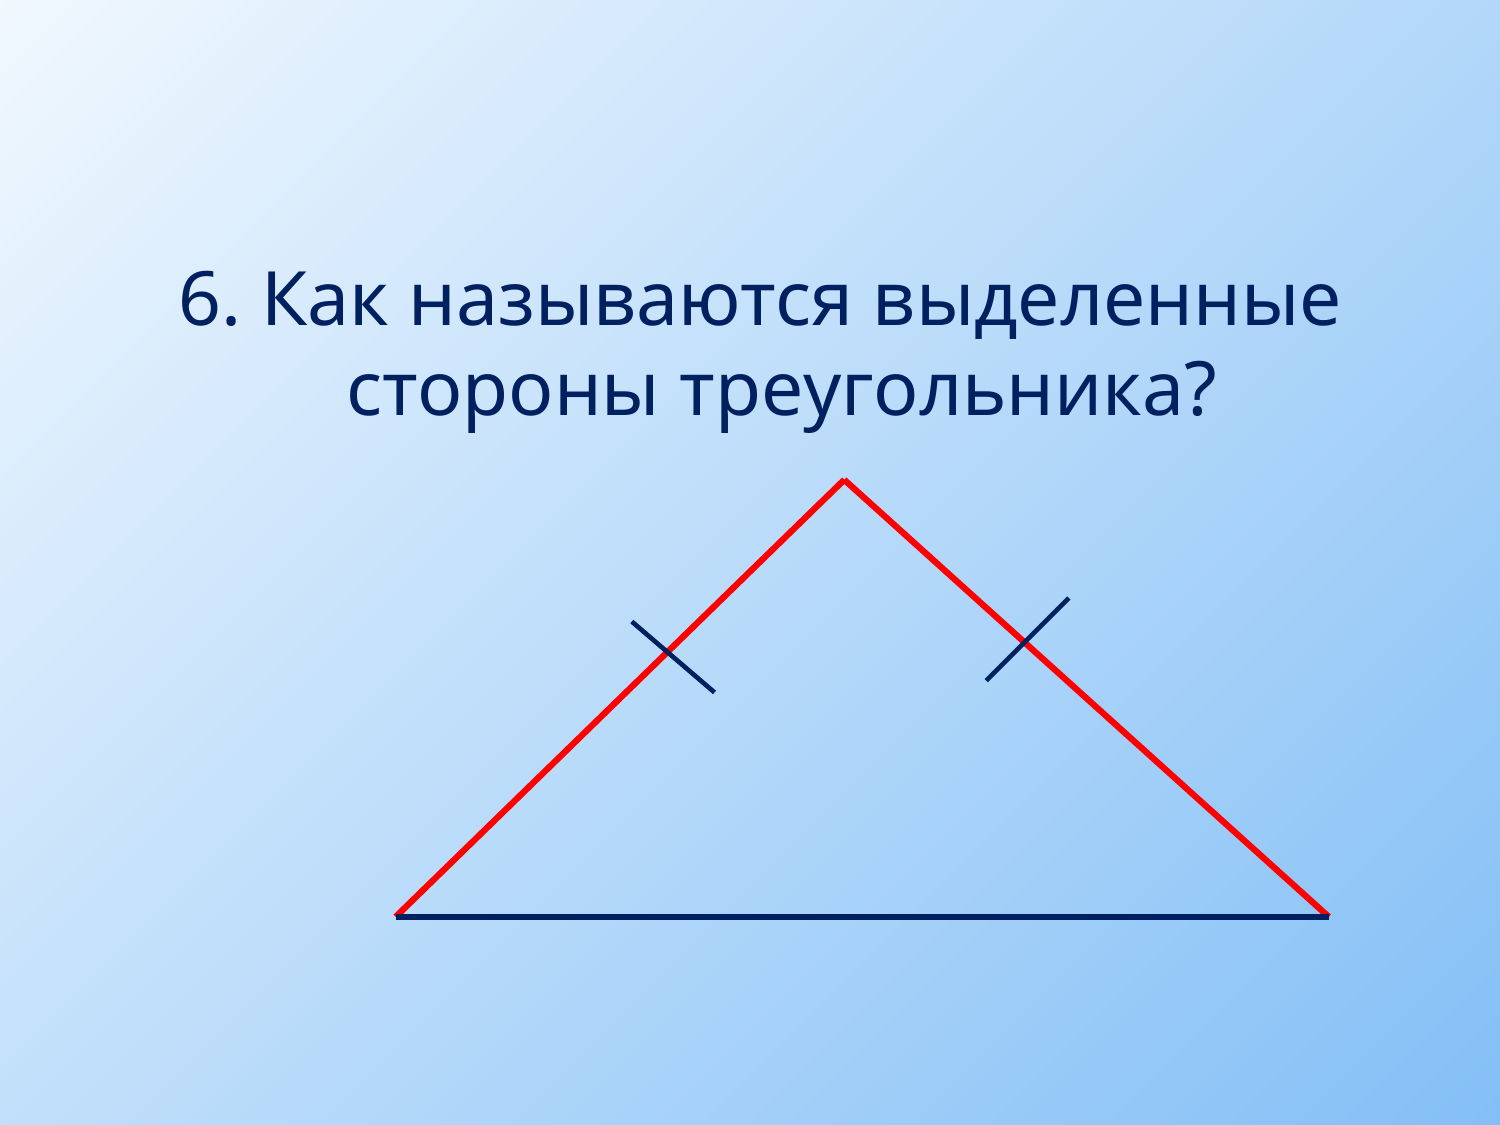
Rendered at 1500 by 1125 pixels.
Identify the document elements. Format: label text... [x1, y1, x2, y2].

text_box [395, 479, 1329, 918]
list 6. Как называются выделенные стороны треугольника? [76, 243, 1427, 986]
